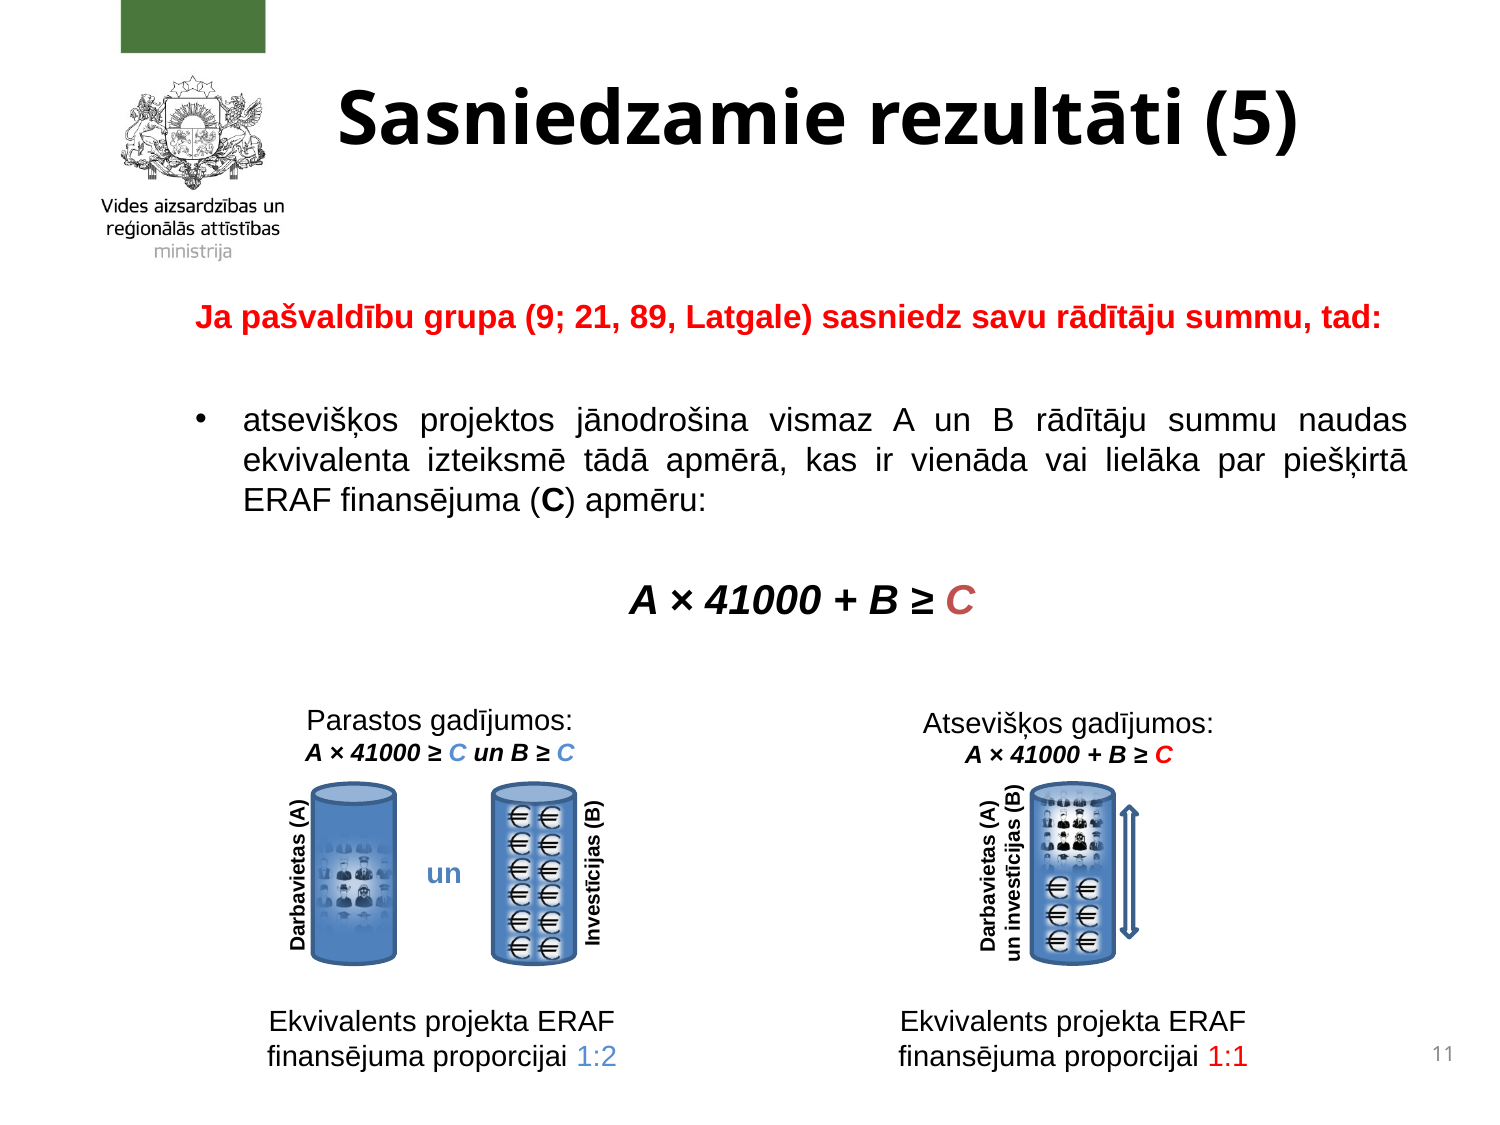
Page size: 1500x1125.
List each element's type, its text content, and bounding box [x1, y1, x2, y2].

text_box Atsevišķos gadījumos: A × 41000 + B ≥ C [903, 696, 1234, 777]
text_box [275, 781, 613, 970]
text_box Sasniedzamie rezultāti (5) [322, 62, 1425, 178]
text_box Parastos gadījumos: A × 41000 ≥ C un B ≥ C [281, 693, 598, 774]
slide_number 11 [1400, 1030, 1471, 1081]
picture [48, 0, 338, 321]
text_box Ekvivalents projekta ERAF finansējuma proporcijai 1:2 [233, 995, 651, 1080]
list Ja pašvaldību grupa (9; 21, 89, Latgale) sasniedz savu rādītāju summu, tad: atsevišķos projektos jānodrošina vismaz A un B rādītāju summu naudas ekvivalenta izteiksmē tādā apmērā, kas ir vienāda vai lielāka par piešķirtā ERAF finansējuma (C) apmēru: A × 41000 + B ≥ C [102, 240, 1426, 1069]
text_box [966, 765, 1138, 987]
text_box Ekvivalents projekta ERAF finansējuma proporcijai 1:1 [869, 995, 1278, 1080]
